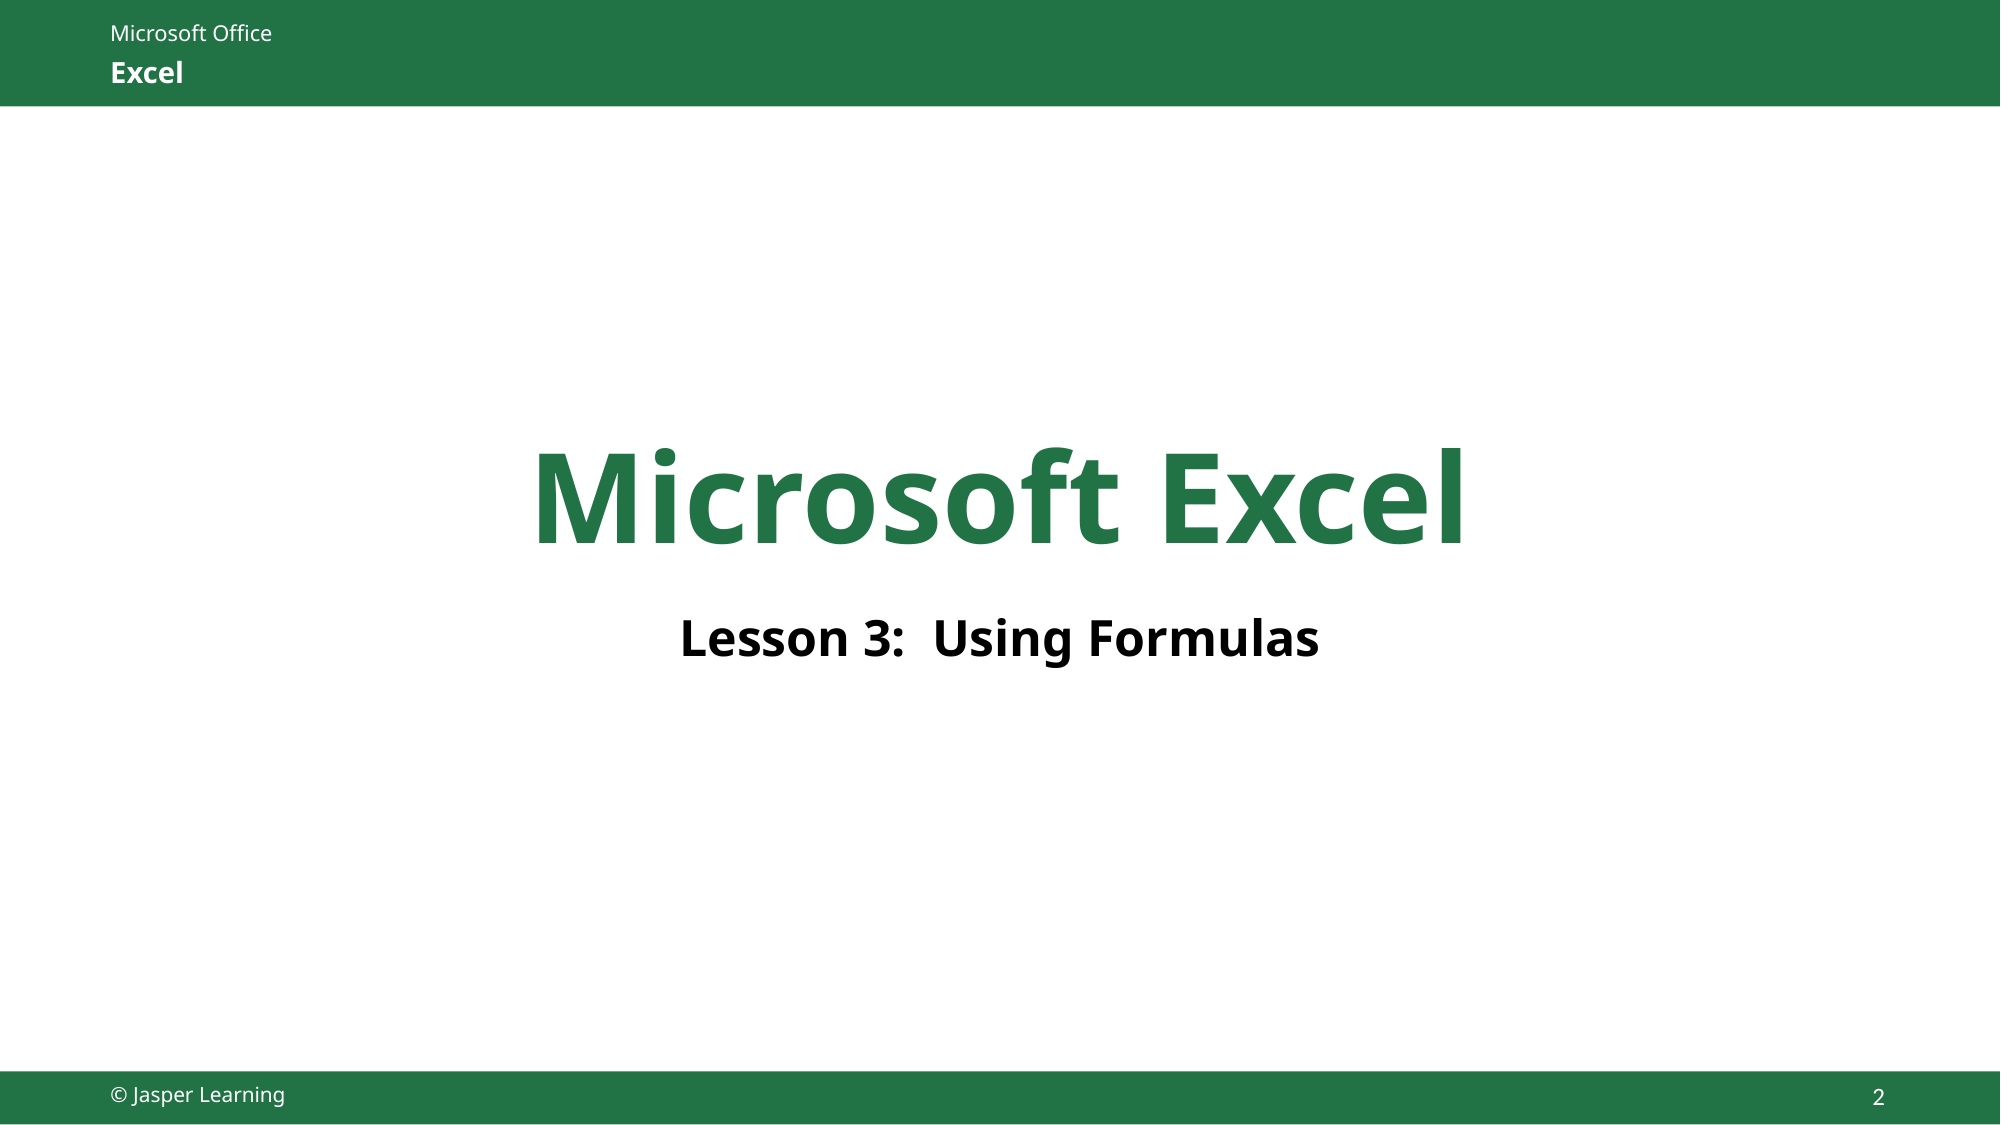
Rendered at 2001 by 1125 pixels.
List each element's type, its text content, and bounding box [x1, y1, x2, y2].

title Microsoft Excel [134, 184, 1866, 576]
subtitle Lesson 3: Using Formulas [249, 590, 1750, 863]
footer © Jasper Learning [95, 1065, 729, 1125]
slide_number 2 [1433, 1065, 1900, 1125]
